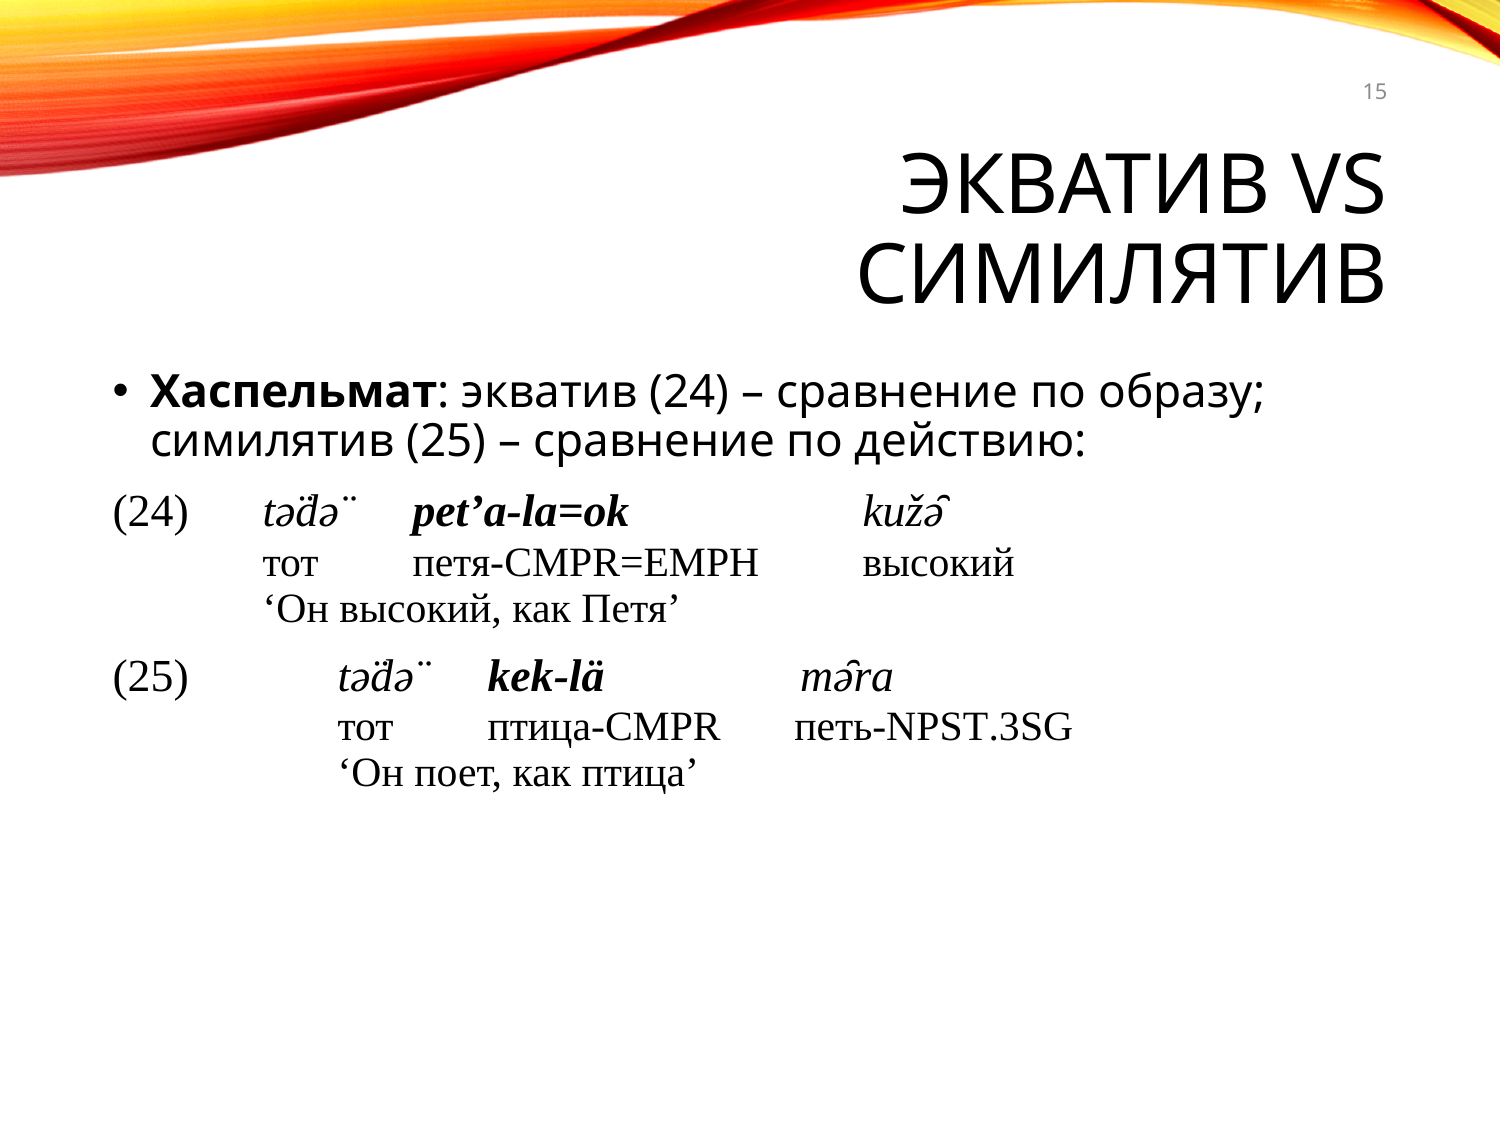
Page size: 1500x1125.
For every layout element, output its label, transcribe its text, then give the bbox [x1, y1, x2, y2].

picture [0, 0, 1500, 178]
slide_number 15 [1078, 62, 1403, 123]
list Хаспельмат: экватив (24) – сравнение по образу; симилятив (25) – сравнение по действию: (24) tə̈də̈ pet’a-la=ok kužə̑ тот петя-cmpr=emph высокий ‘Он высокий, как Петя’ tə̈də̈ kek-lä mə̑ra тот птица-cmpr петь-npst.3sg ‘Он поет, как птица’ [97, 360, 1403, 1028]
title Экватив vs симилятив [356, 125, 1403, 338]
